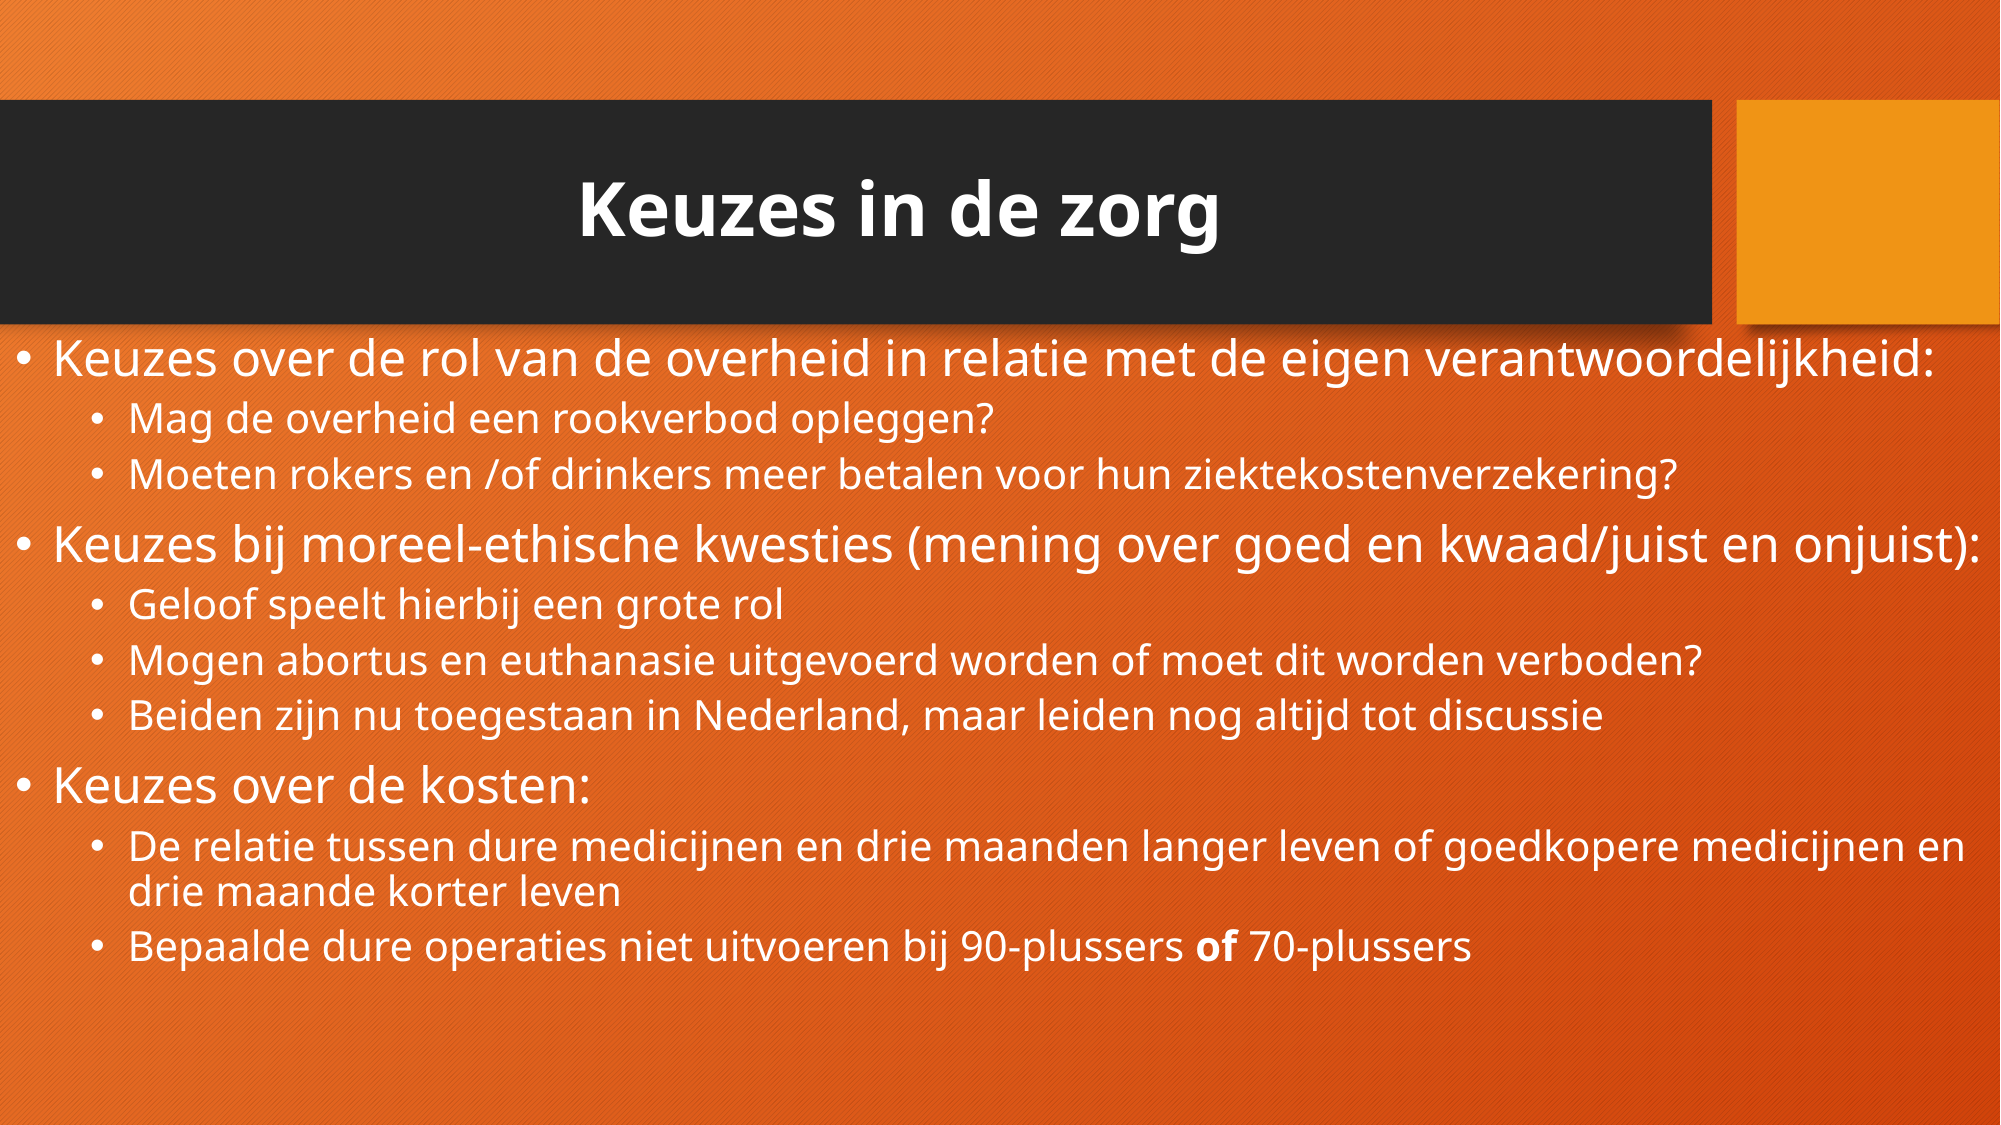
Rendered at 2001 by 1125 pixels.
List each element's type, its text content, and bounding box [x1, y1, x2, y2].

list Keuzes over de rol van de overheid in relatie met de eigen verantwoordelijkheid: Mag de overheid een rookverbod opleggen? Moeten rokers en /of drinkers meer betalen voor hun ziektekostenverzekering? Keuzes bij moreel-ethische kwesties (mening over goed en kwaad/juist en onjuist): Geloof speelt hierbij een grote rol Mogen abortus en euthanasie uitgevoerd worden of moet dit worden verboden? Beiden zijn nu toegestaan in Nederland, maar leiden nog altijd tot discussie Keuzes over de kosten: De relatie tussen dure medicijnen en drie maanden langer leven of goedkopere medicijnen en drie maande korter leven Bepaalde dure operaties niet uitvoeren bij 90-plussers of 70-plussers [0, 326, 2000, 1125]
title Keuzes in de zorg [111, 123, 1689, 301]
